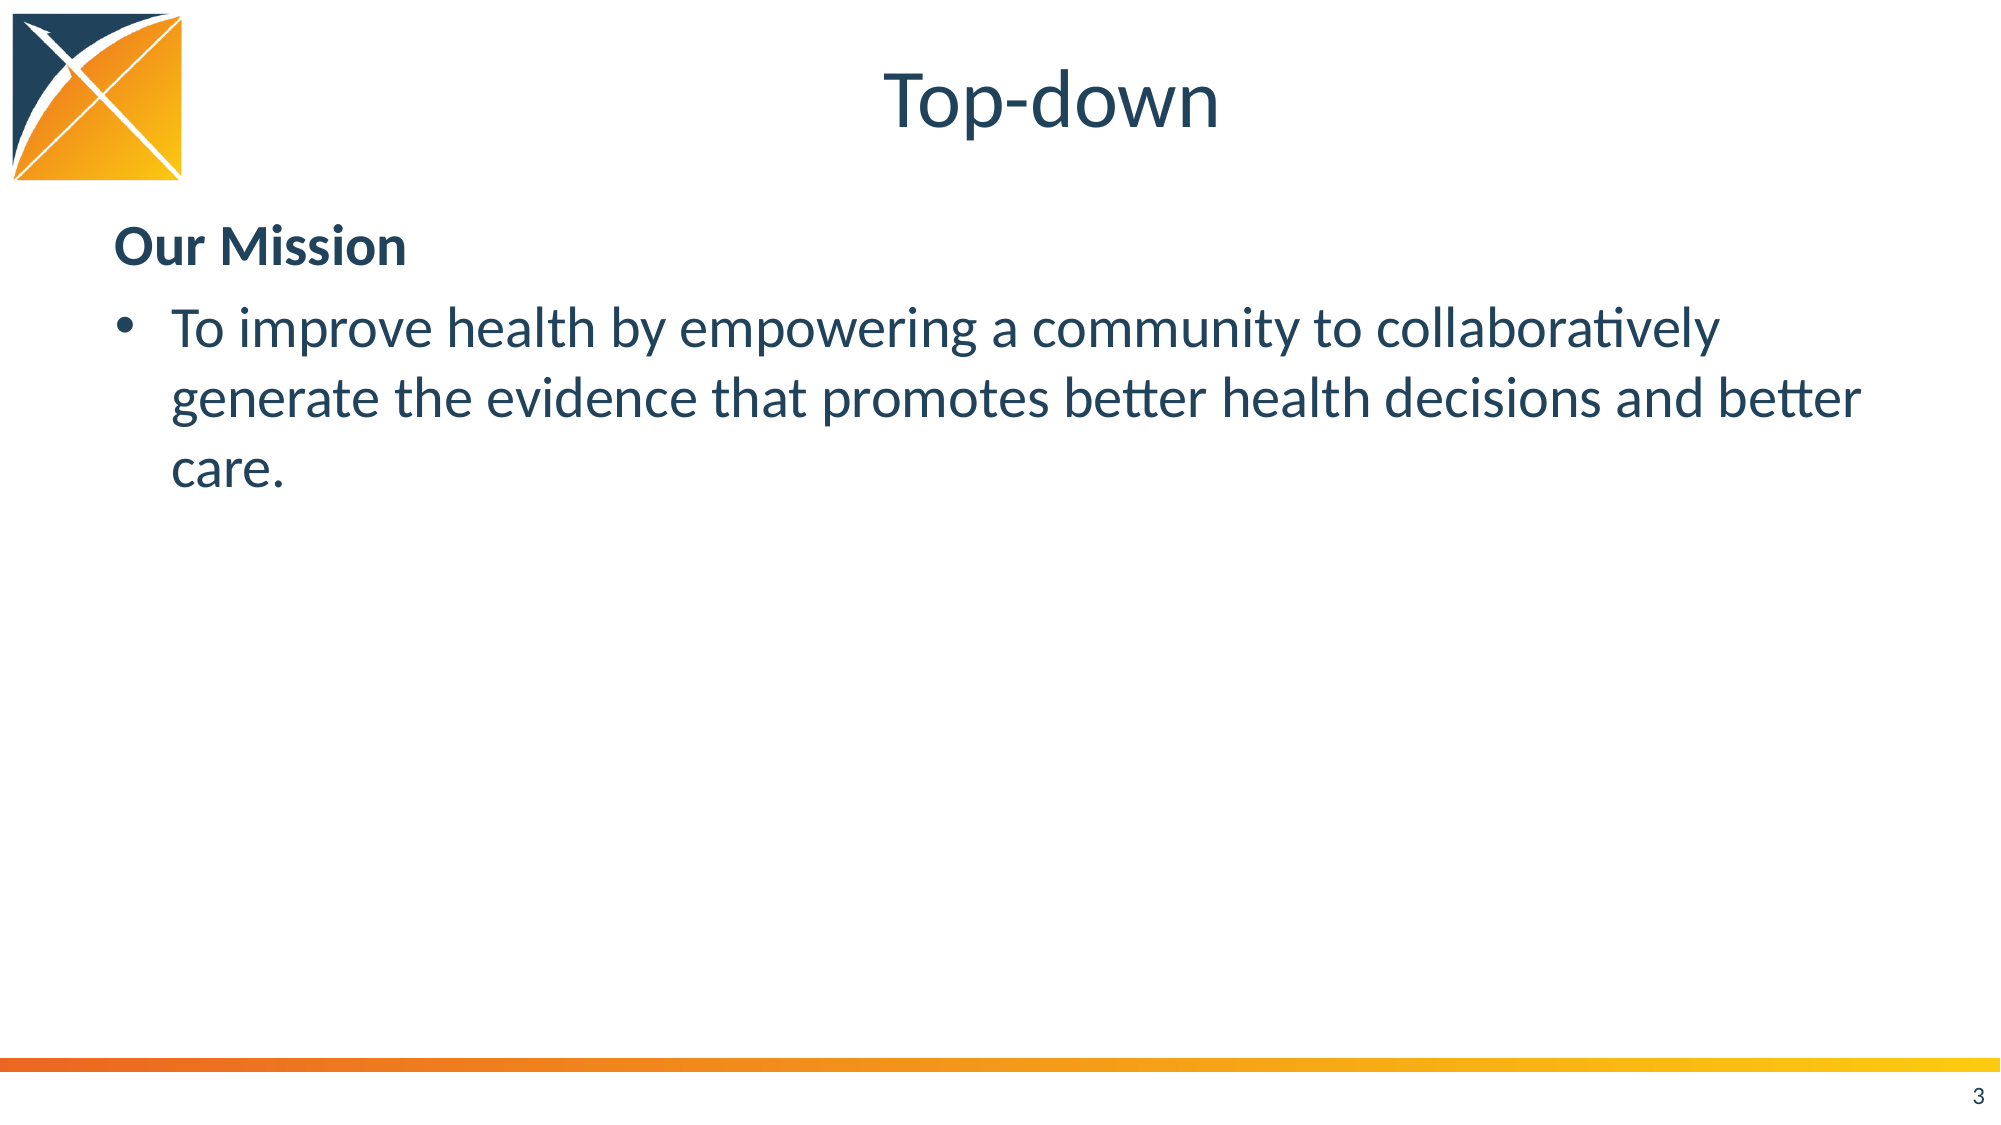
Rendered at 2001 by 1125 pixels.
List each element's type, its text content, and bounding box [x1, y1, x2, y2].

title Top-down [205, 24, 1900, 163]
slide_number 3 [1533, 1065, 2000, 1125]
picture [0, 0, 206, 200]
list Our Mission To improve health by empowering a community to collaboratively generate the evidence that promotes better health decisions and better care. [99, 200, 1900, 1005]
